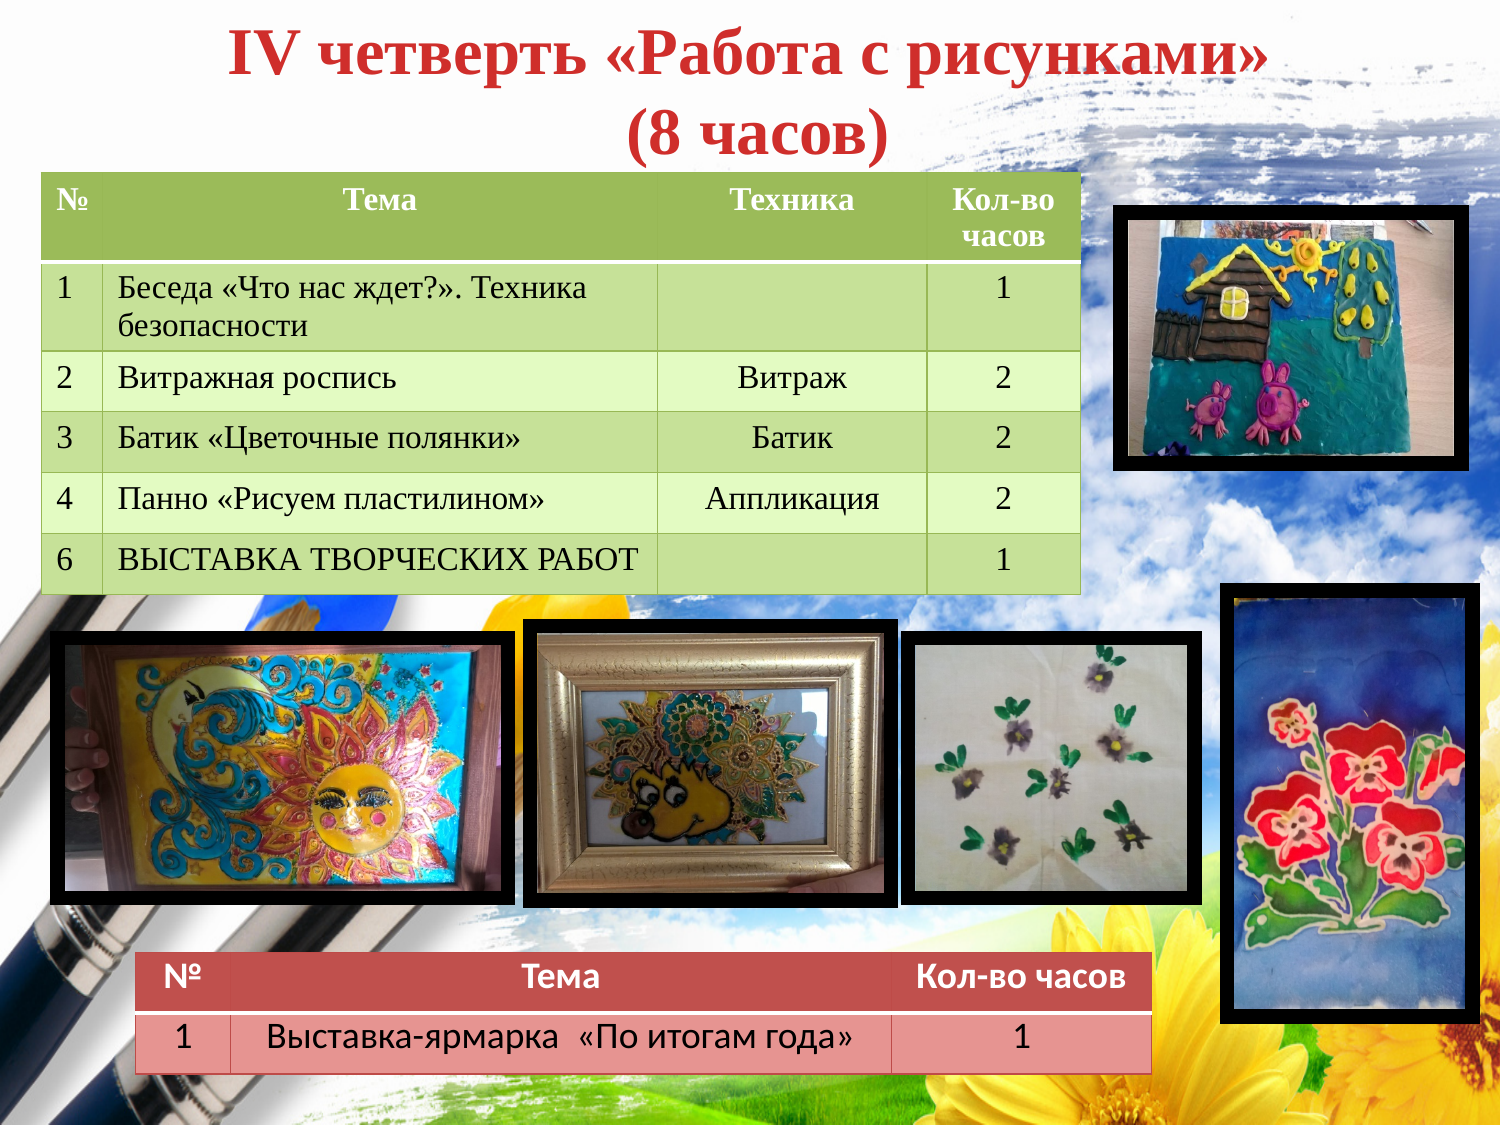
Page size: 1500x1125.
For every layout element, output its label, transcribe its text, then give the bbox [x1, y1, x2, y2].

table_cell [658, 534, 926, 594]
table_cell 2 [42, 352, 102, 411]
table_cell 1 [928, 534, 1080, 594]
table_header Техника [658, 175, 926, 260]
table_cell Выставка-ярмарка «По итогам года» [231, 1015, 891, 1073]
table_cell Витражная роспись [103, 352, 657, 411]
table_cell 4 [42, 473, 102, 533]
table_cell 1 [42, 264, 102, 350]
table_header Кол-во часов [892, 953, 1151, 1011]
table_header № [42, 175, 102, 260]
table_cell Панно «Рисуем пластилином» [103, 473, 657, 533]
table_cell ВЫСТАВКА ТВОРЧЕСКИХ РАБОТ [103, 534, 657, 594]
table_cell [658, 264, 926, 350]
table_cell Батик «Цветочные полянки» [103, 412, 657, 472]
table_cell 2 [928, 412, 1080, 472]
table_cell 6 [42, 534, 102, 594]
table_cell 3 [42, 412, 102, 472]
table_cell Аппликация [658, 473, 926, 533]
table_cell Беседа «Что нас ждет?». Техника безопасности [103, 264, 657, 350]
table_cell 2 [928, 352, 1080, 411]
table_cell 1 [892, 1015, 1151, 1073]
table_cell 1 [136, 1015, 230, 1073]
table_header № [136, 953, 230, 1011]
table_cell 1 [928, 264, 1080, 350]
table_header Тема [103, 175, 657, 260]
table_header Тема [231, 953, 891, 1011]
picture [0, 175, 1500, 1125]
table_cell Витраж [658, 352, 926, 411]
table_header Кол-во часов [928, 175, 1080, 260]
text_box IV четверть «Работа с рисунками» (8 часов) [0, 0, 1500, 175]
table_cell Батик [658, 412, 926, 472]
table_cell 2 [928, 473, 1080, 533]
